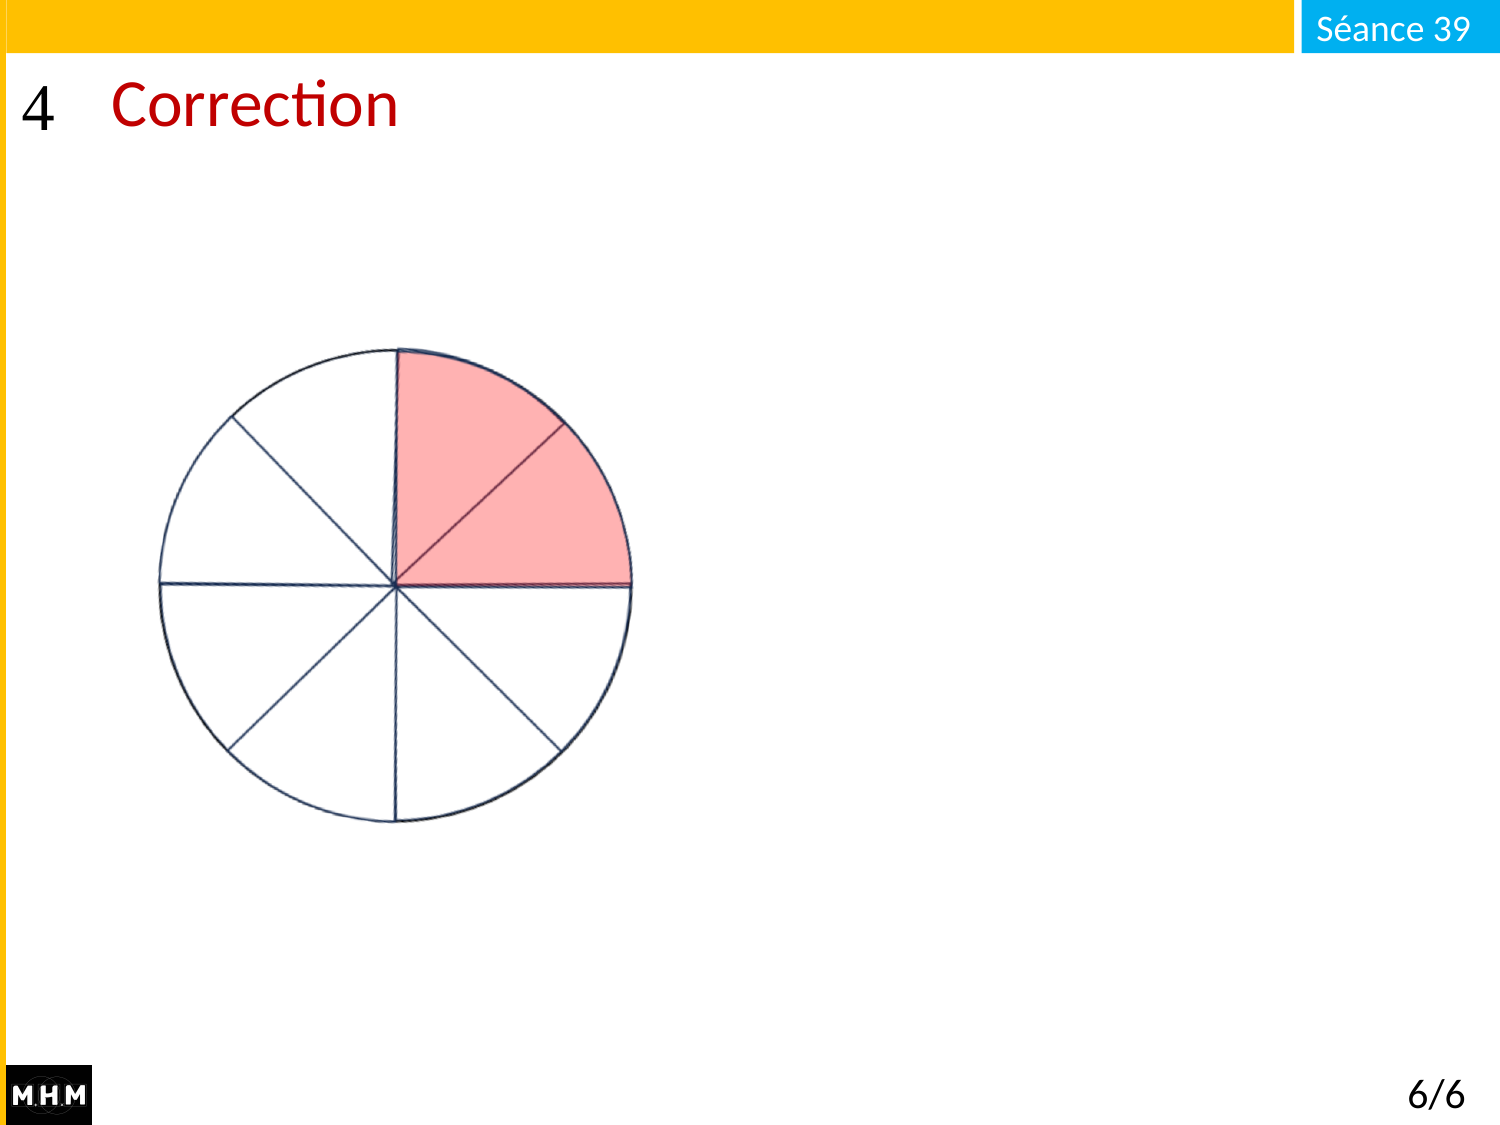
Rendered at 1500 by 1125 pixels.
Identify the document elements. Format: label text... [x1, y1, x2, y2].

list 6/6 [1373, 1064, 1500, 1125]
title Correction [96, 60, 1391, 149]
picture [6, 1065, 92, 1125]
picture [97, 292, 686, 874]
